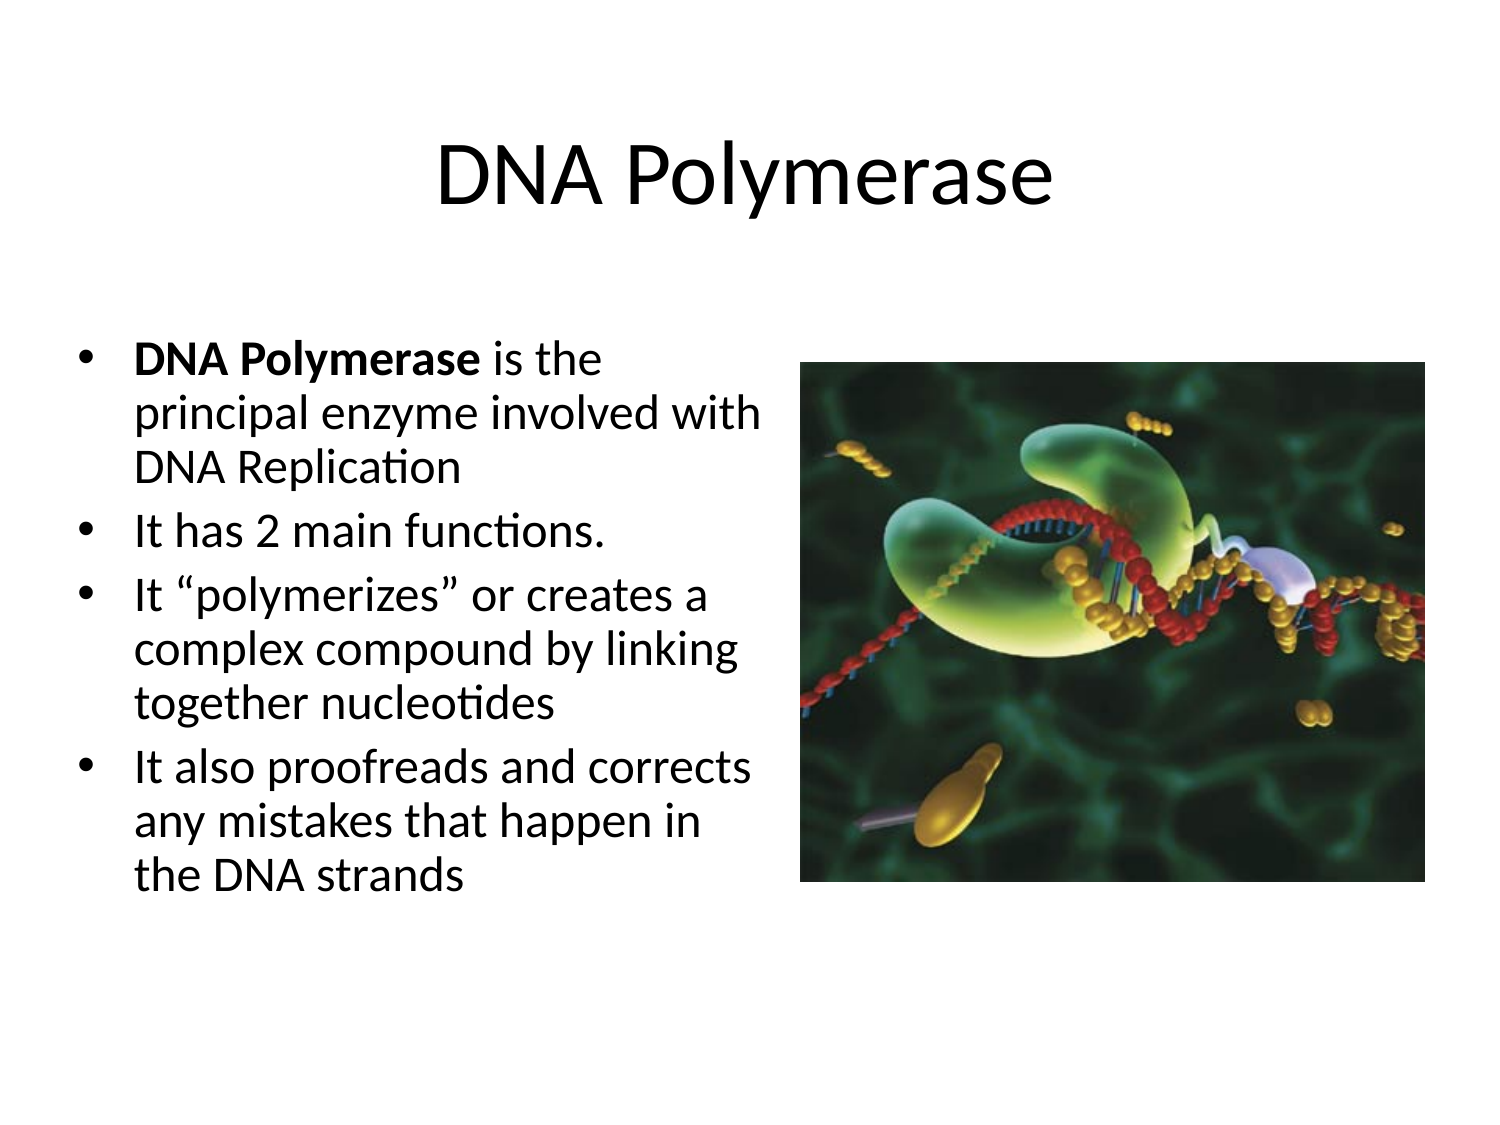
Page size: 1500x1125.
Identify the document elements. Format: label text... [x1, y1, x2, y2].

title DNA Polymerase [99, 49, 1413, 286]
picture [799, 362, 1426, 882]
list DNA Polymerase is the principal enzyme involved with DNA Replication It has 2 main functions. It “polymerizes” or creates a complex compound by linking together nucleotides It also proofreads and corrects any mistakes that happen in the DNA strands [62, 324, 782, 1001]
